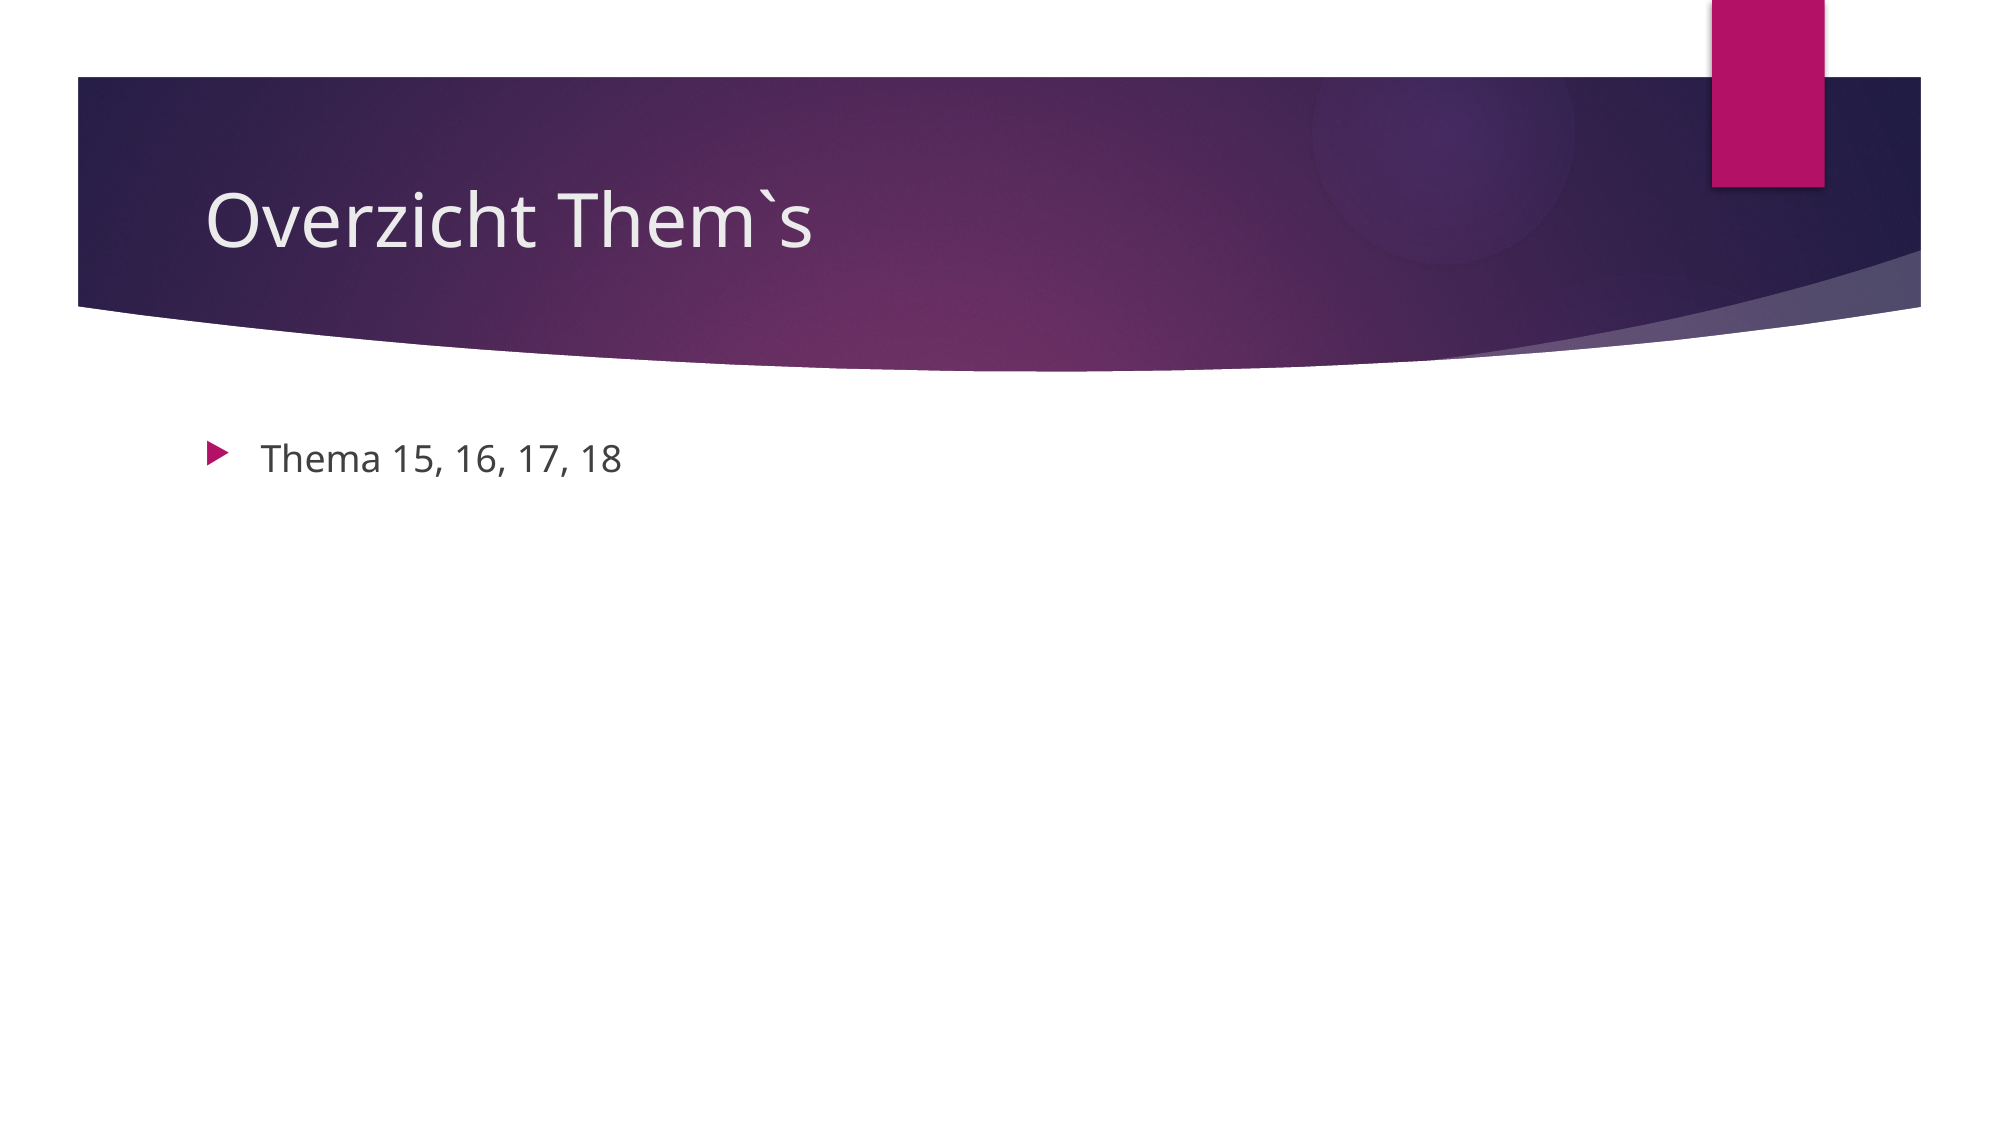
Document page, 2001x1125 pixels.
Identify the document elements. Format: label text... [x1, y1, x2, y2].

title Overzicht Them`s [189, 159, 1627, 276]
list Thema 15, 16, 17, 18 [189, 427, 1638, 988]
